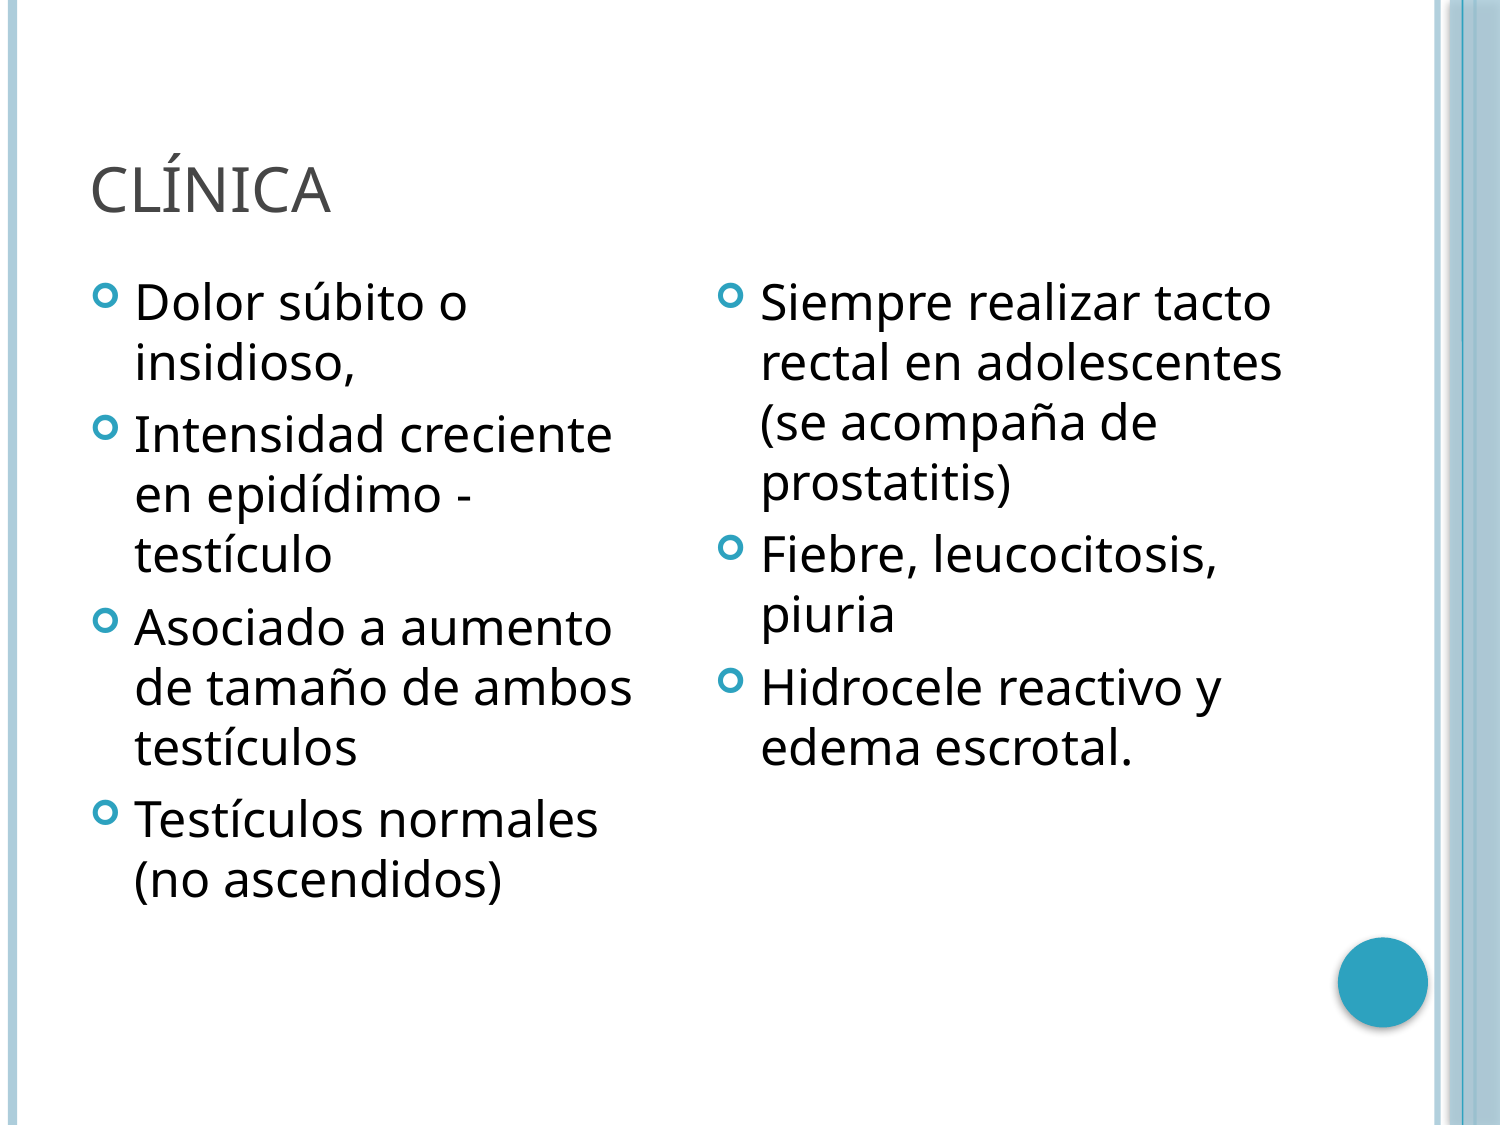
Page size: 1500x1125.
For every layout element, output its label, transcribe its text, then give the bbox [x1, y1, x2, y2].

title Clínica [75, 45, 1300, 233]
list Siempre realizar tacto rectal en adolescentes (se acompaña de prostatitis) Fiebre, leucocitosis, piuria Hidrocele reactivo y edema escrotal. [700, 262, 1301, 1013]
list Dolor súbito o insidioso, Intensidad creciente en epidídimo - testículo Asociado a aumento de tamaño de ambos testículos Testículos normales (no ascendidos) [75, 262, 675, 1013]
